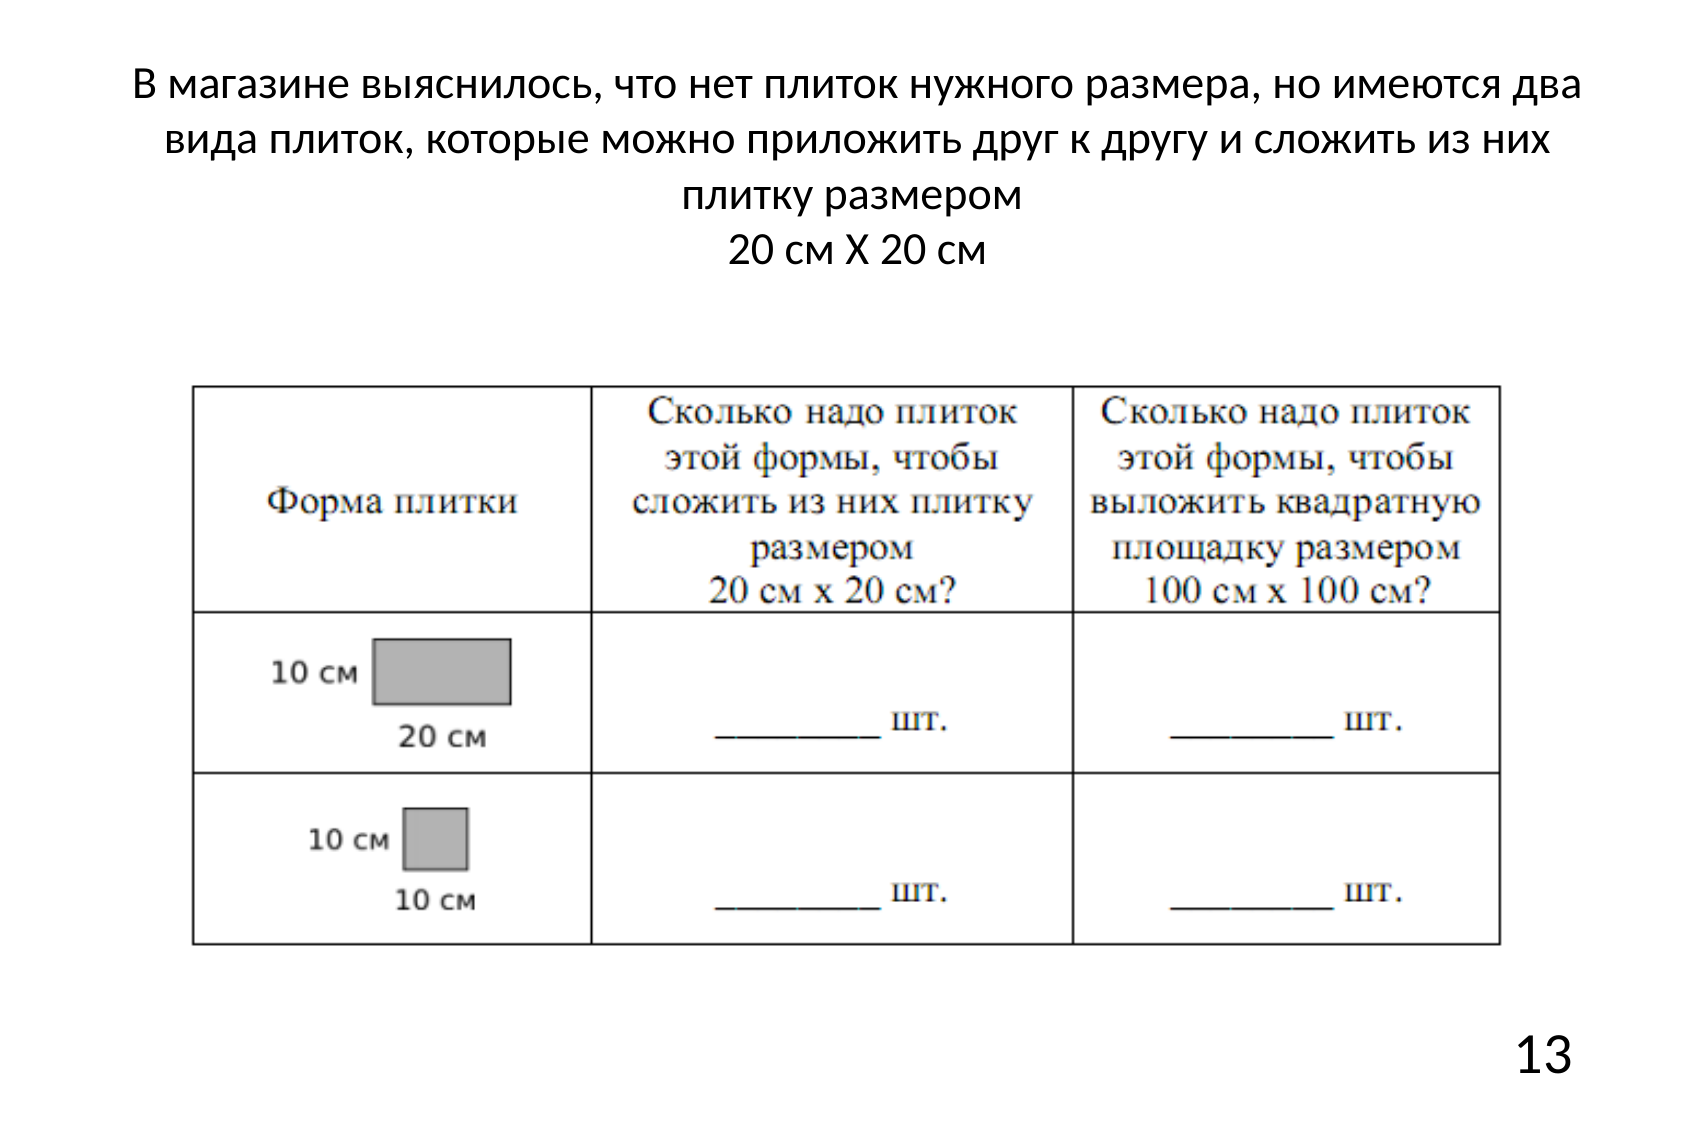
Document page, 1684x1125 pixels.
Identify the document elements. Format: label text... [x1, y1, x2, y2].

text_box 13 [1499, 1007, 1618, 1093]
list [91, 351, 1566, 973]
title В магазине выяснилось, что нет плиток нужного размера, но имеются два вида плиток, которые можно приложить друг к другу и сложить из них плитку размером 20 см X 20 см [84, 45, 1631, 282]
